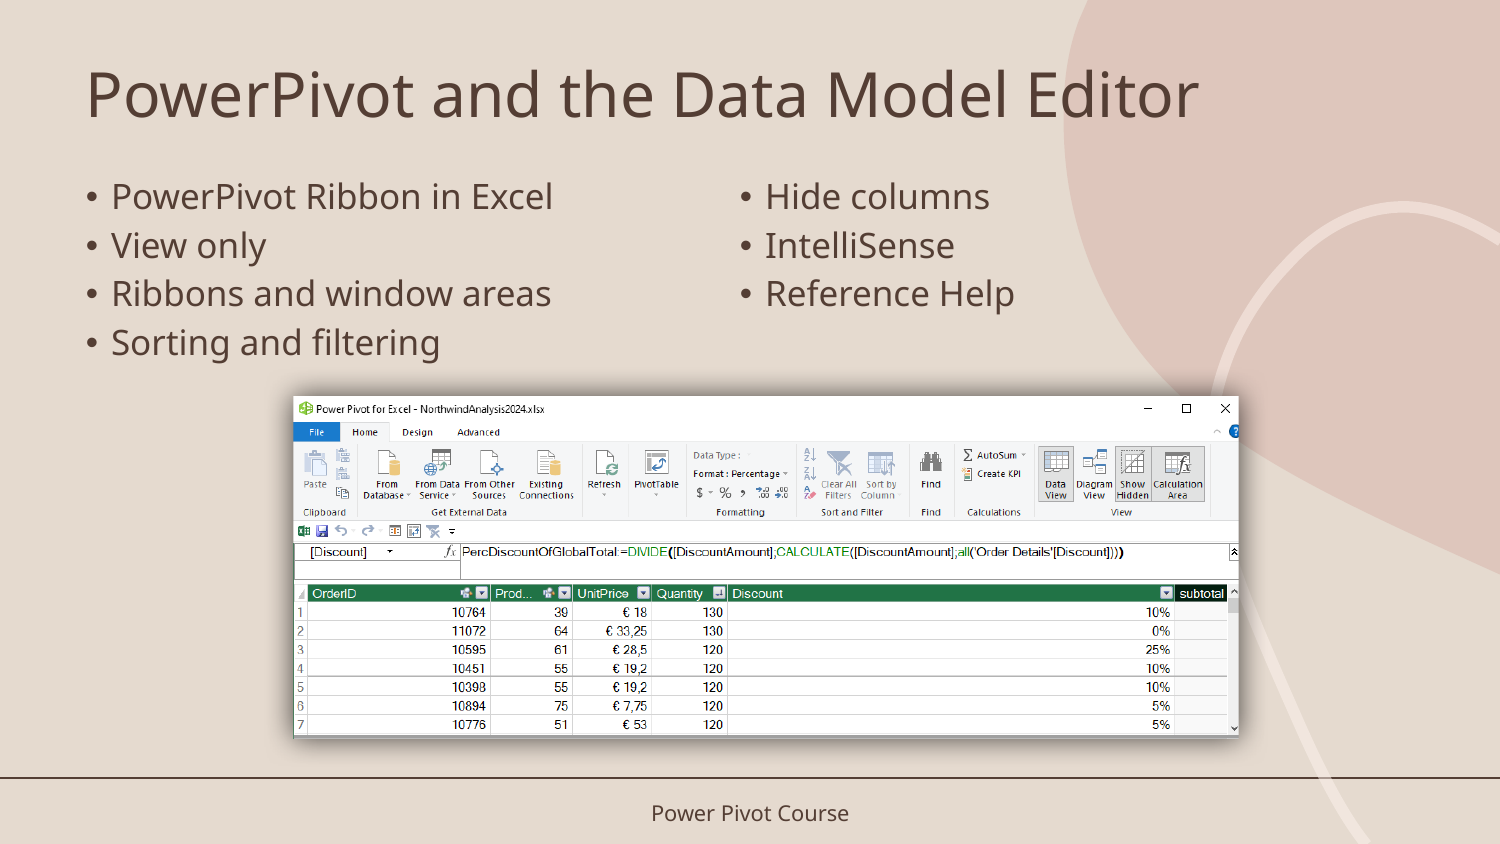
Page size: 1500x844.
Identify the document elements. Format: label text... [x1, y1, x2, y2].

title PowerPivot and the Data Model Editor [70, 55, 1365, 140]
list PowerPivot Ribbon in Excel View only Ribbons and window areas Sorting and filtering Hide columns IntelliSense Reference Help [70, 171, 1409, 373]
picture [293, 396, 1239, 739]
footer Power Pivot Course [538, 795, 962, 834]
